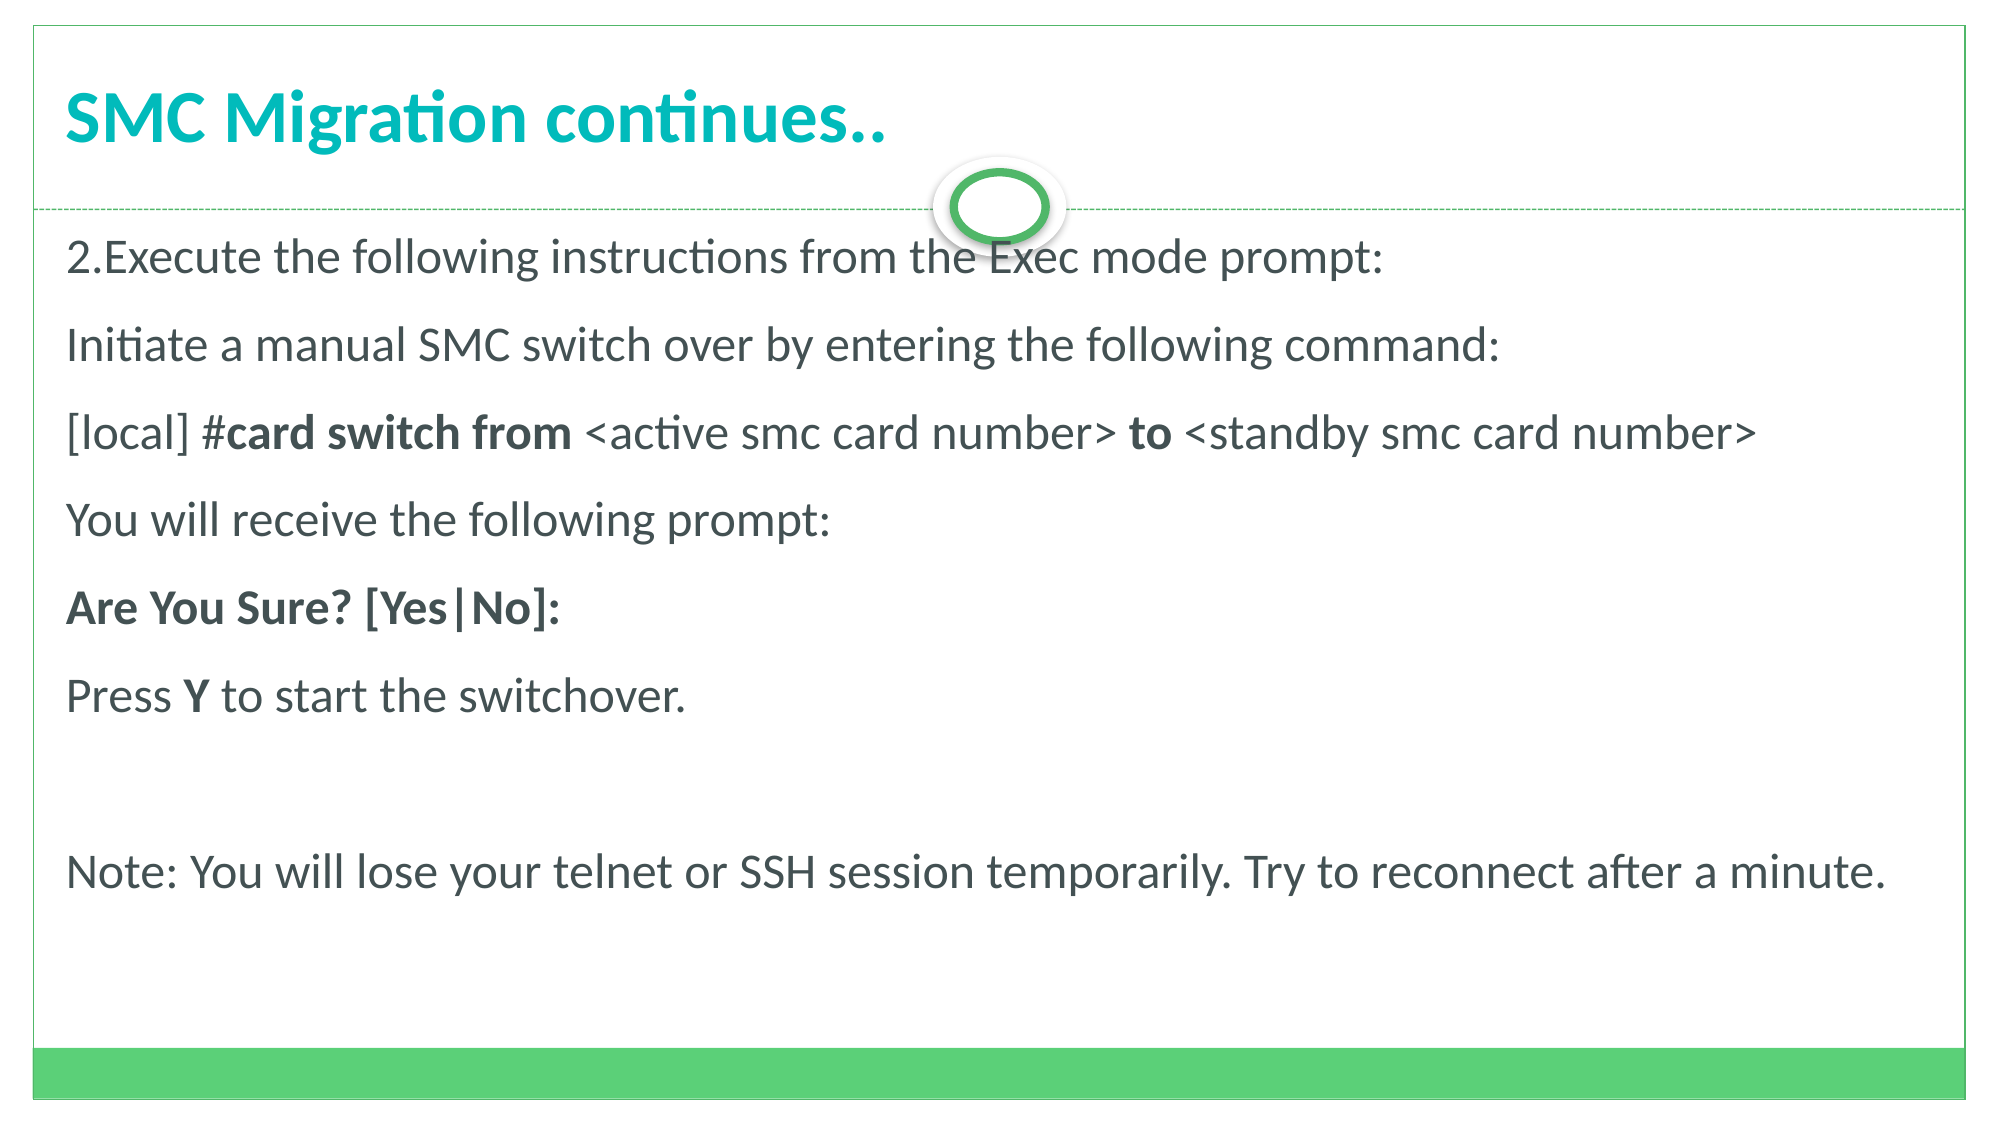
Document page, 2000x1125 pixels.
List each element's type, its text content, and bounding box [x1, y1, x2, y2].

list 2.Execute the following instructions from the Exec mode prompt: Initiate a manual SMC switch over by entering the following command: [local] #card switch from <active smc card number> to <standby smc card number> You will receive the following prompt: Are You Sure? [Yes|No]: Press Y to start the switchover. Note: You will lose your telnet or SSH session temporarily. Try to reconnect after a minute. [51, 220, 1926, 1035]
title SMC Migration continues.. [51, 116, 1928, 255]
